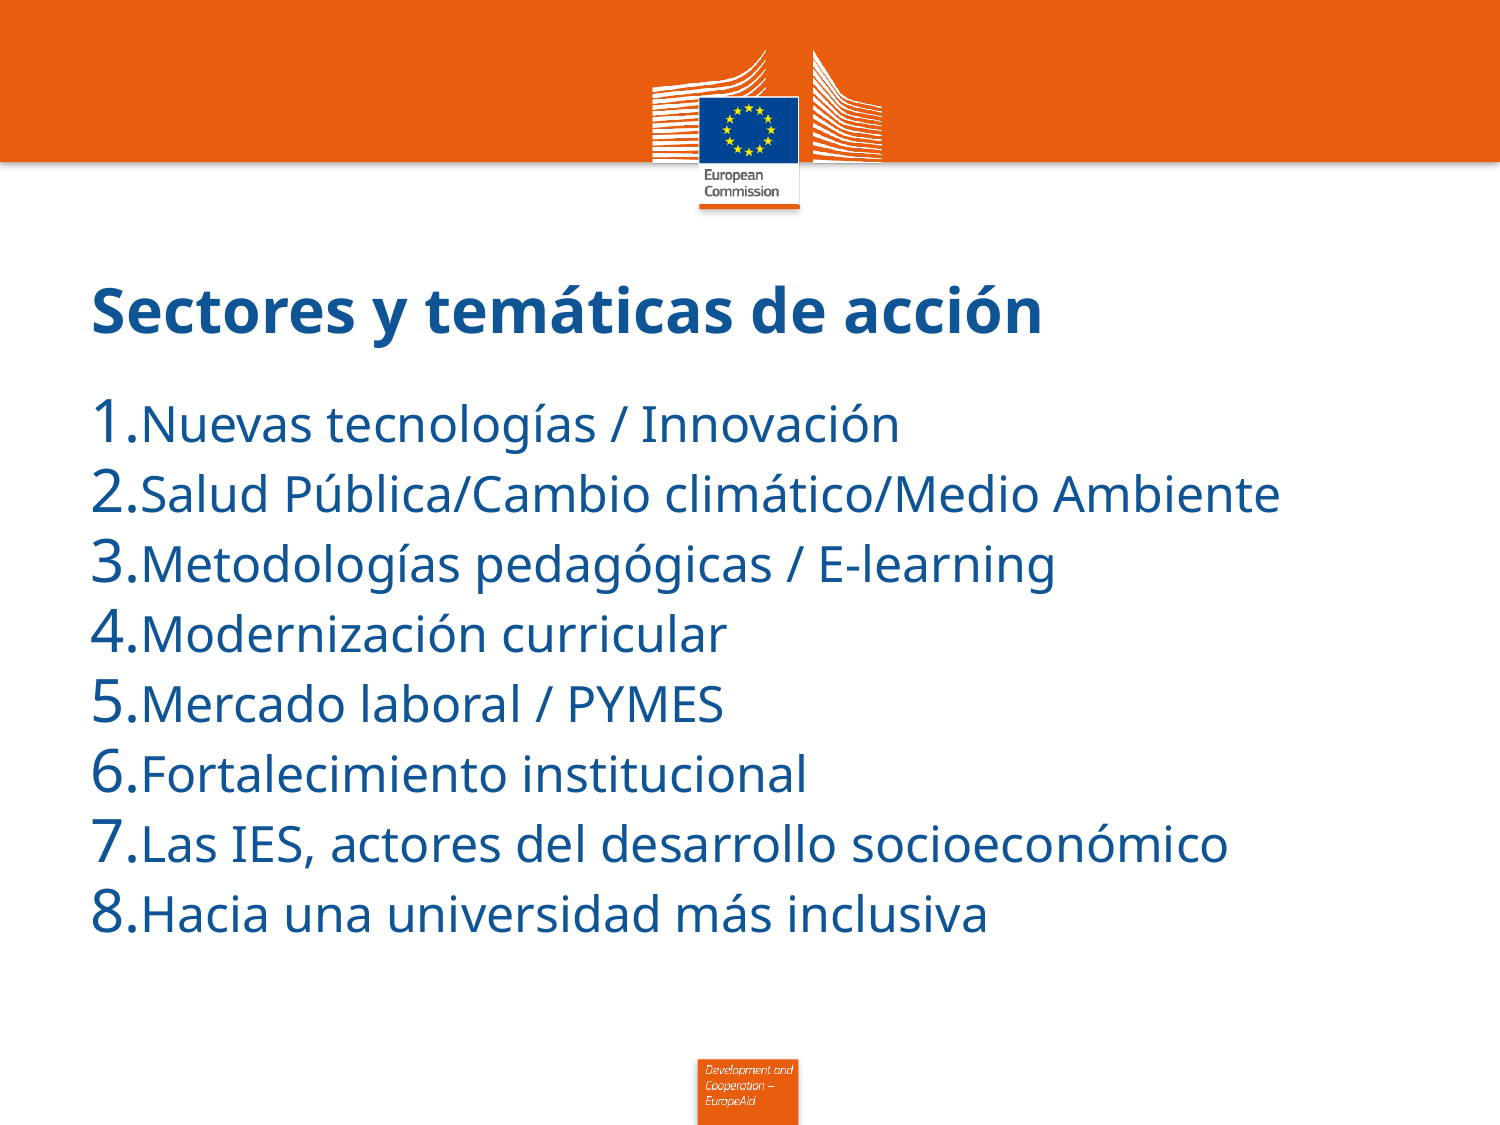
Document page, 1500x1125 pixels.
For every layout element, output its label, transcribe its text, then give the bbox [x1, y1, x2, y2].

picture [615, 50, 882, 231]
list Nuevas tecnologías / Innovación Salud Pública/Cambio climático/Medio Ambiente Metodologías pedagógicas / E-learning Modernización curricular Mercado laboral / PYMES Fortalecimiento institucional Las IES, actores del desarrollo socioeconómico Hacia una universidad más inclusiva [74, 385, 1426, 1024]
title Sectores y temáticas de acción [76, 231, 1427, 386]
picture [698, 1059, 799, 1125]
